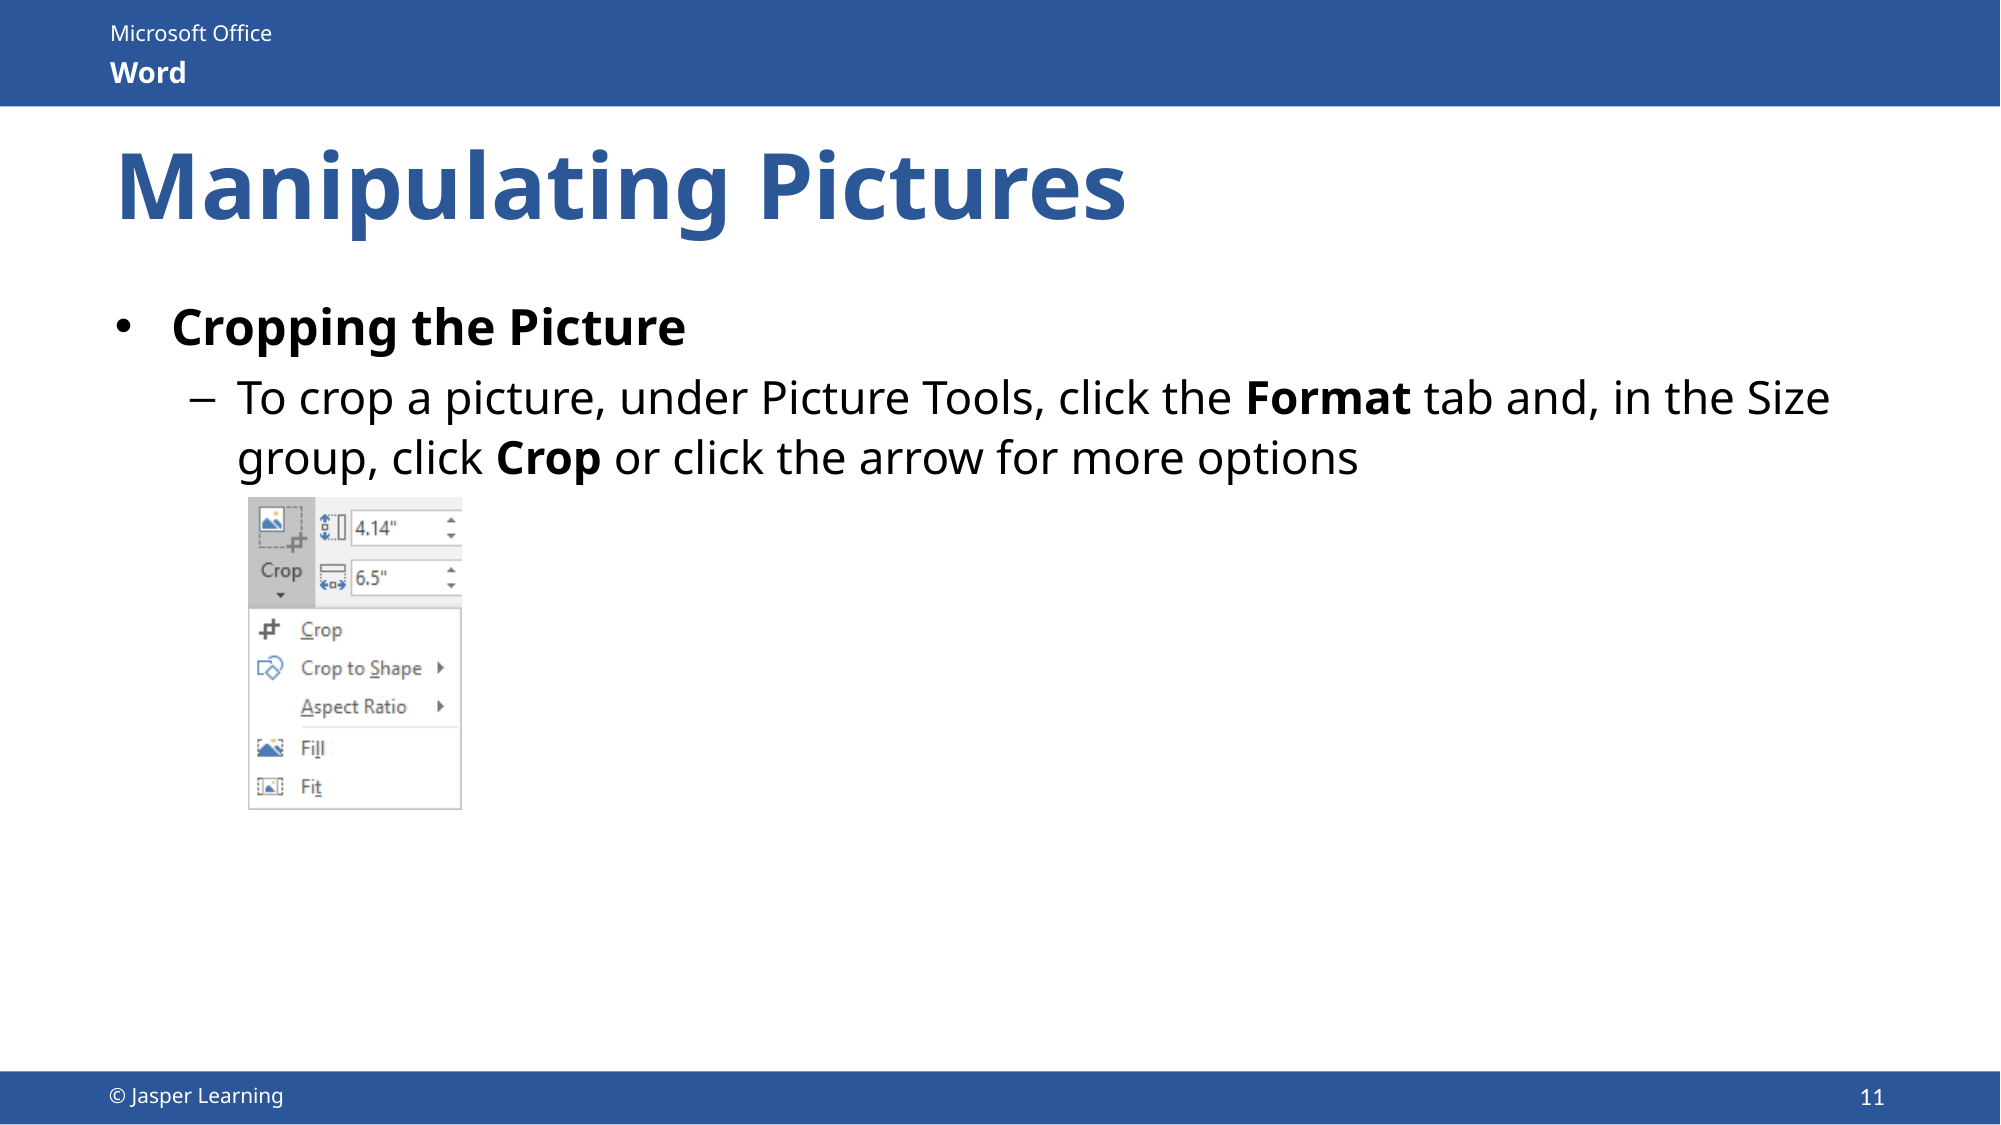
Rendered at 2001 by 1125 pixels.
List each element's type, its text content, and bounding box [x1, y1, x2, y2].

list Cropping the Picture To crop a picture, under Picture Tools, click the Format tab and, in the Size group, click Crop or click the arrow for more options [99, 283, 1900, 1026]
title Manipulating Pictures [99, 118, 1866, 248]
slide_number 11 [1433, 1065, 1900, 1125]
footer © Jasper Learning [94, 1066, 769, 1125]
picture [247, 496, 462, 811]
